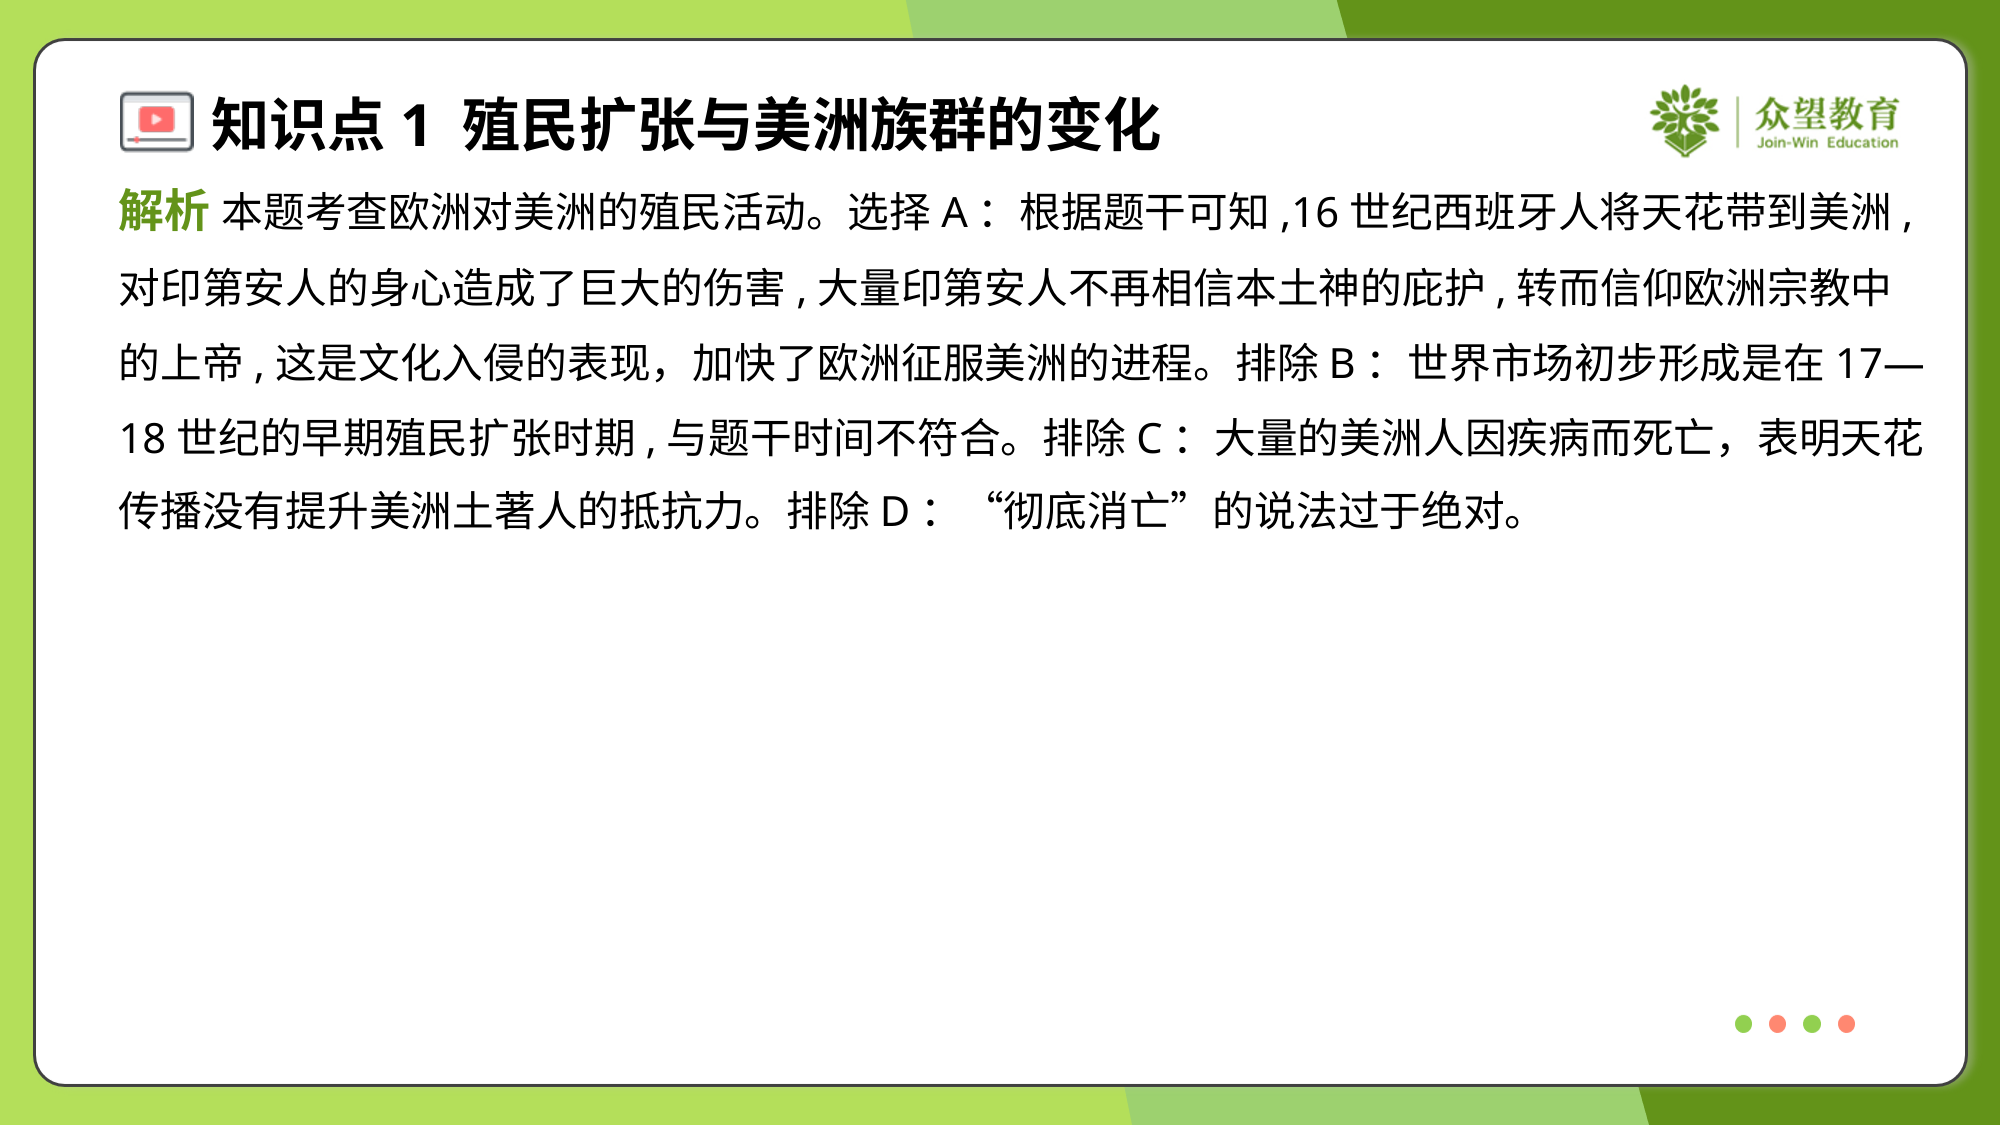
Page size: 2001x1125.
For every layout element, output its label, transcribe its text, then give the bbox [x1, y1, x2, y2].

picture [0, 0, 2000, 1125]
text_box 解析 本题考查欧洲对美洲的殖民活动。选择A：根据题干可知,16世纪西班牙人将天花带到美洲, 对印第安人的身心造成了巨大的伤害,大量印第安人不再相信本土神的庇护,转而信仰欧洲宗教中 的上帝,这是文化入侵的表现，加快了欧洲征服美洲的进程。排除B：世界市场初步形成是在17— 18世纪的早期殖民扩张时期,与题干时间不符合。排除C：大量的美洲人因疾病而死亡，表明天花 传播没有提升美洲土著人的抵抗力。排除D：“彻底消亡”的说法过于绝对。 [118, 159, 1883, 527]
